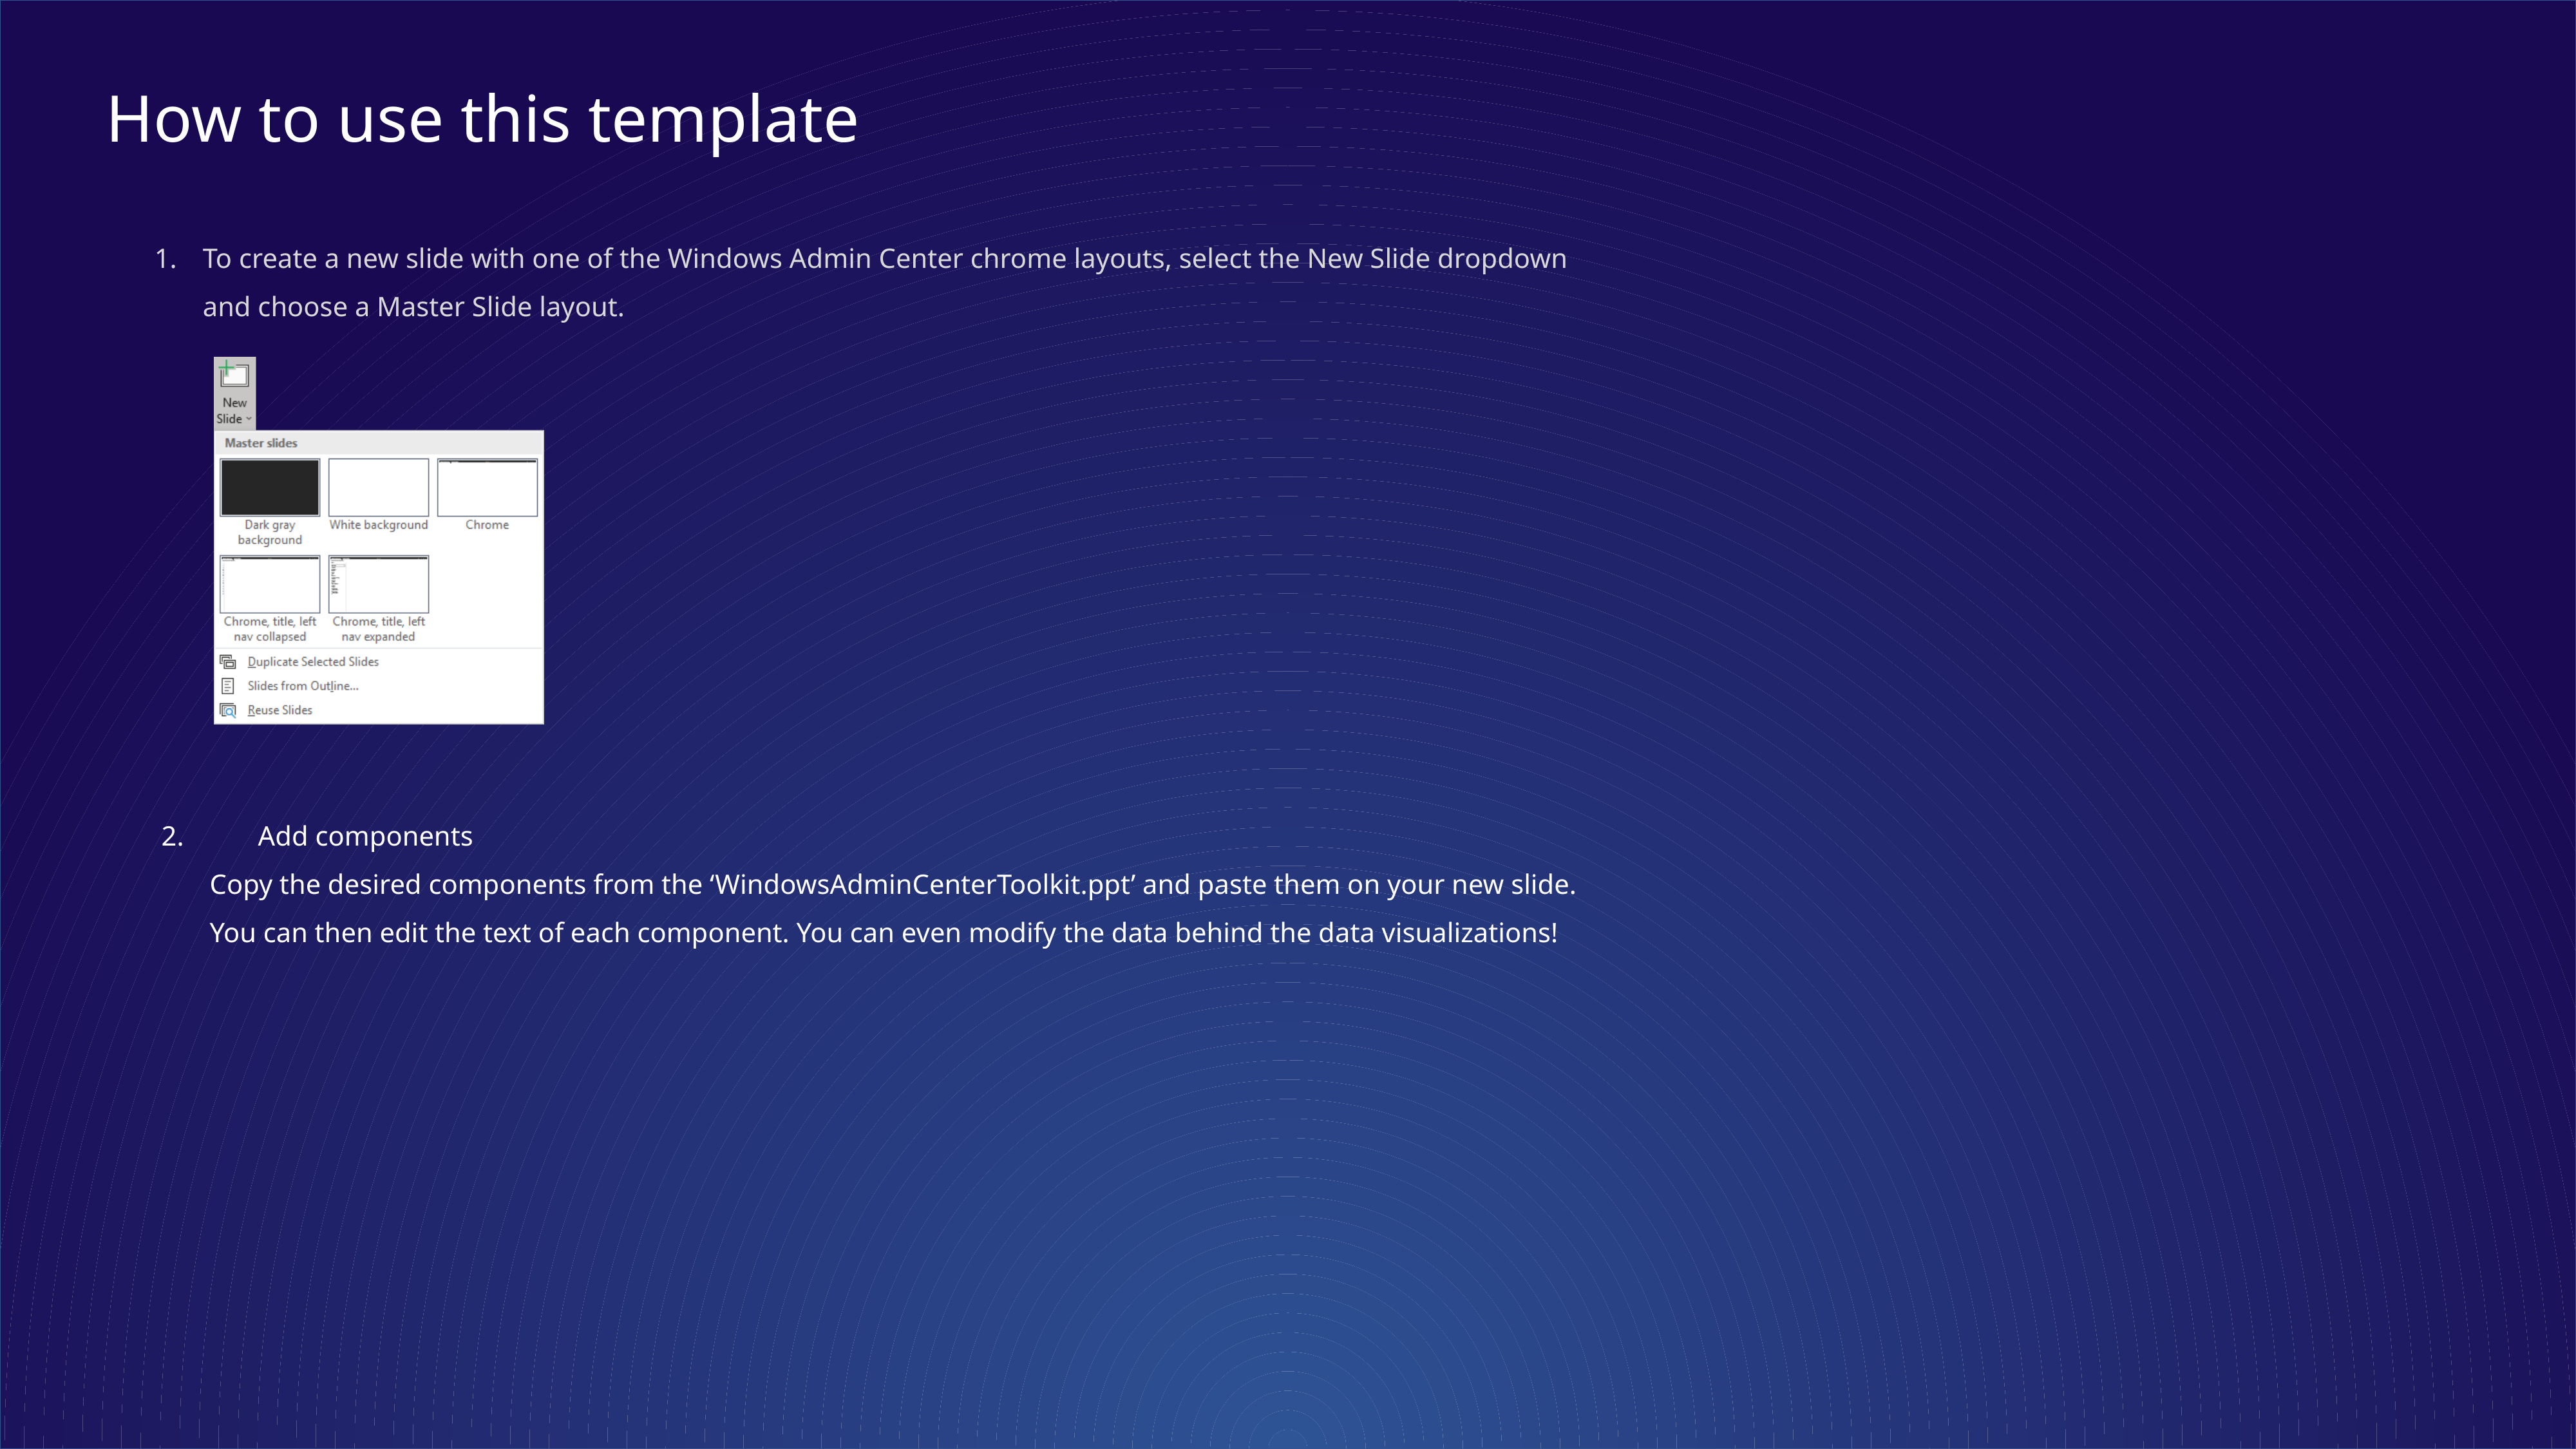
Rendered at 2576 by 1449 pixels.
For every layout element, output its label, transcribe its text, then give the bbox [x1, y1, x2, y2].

picture [214, 357, 544, 724]
text_box To create a new slide with one of the Windows Admin Center chrome layouts, select the New Slide dropdown and choose a Master Slide layout. [96, 220, 1586, 327]
text_box How to use this template [97, 73, 1508, 160]
text_box 2. Add components Copy the desired components from the ‘WindowsAdminCenterToolkit.ppt’ and paste them on your new slide. You can then edit the text of each component. You can even modify the data behind the data visualizations! [151, 798, 1620, 952]
